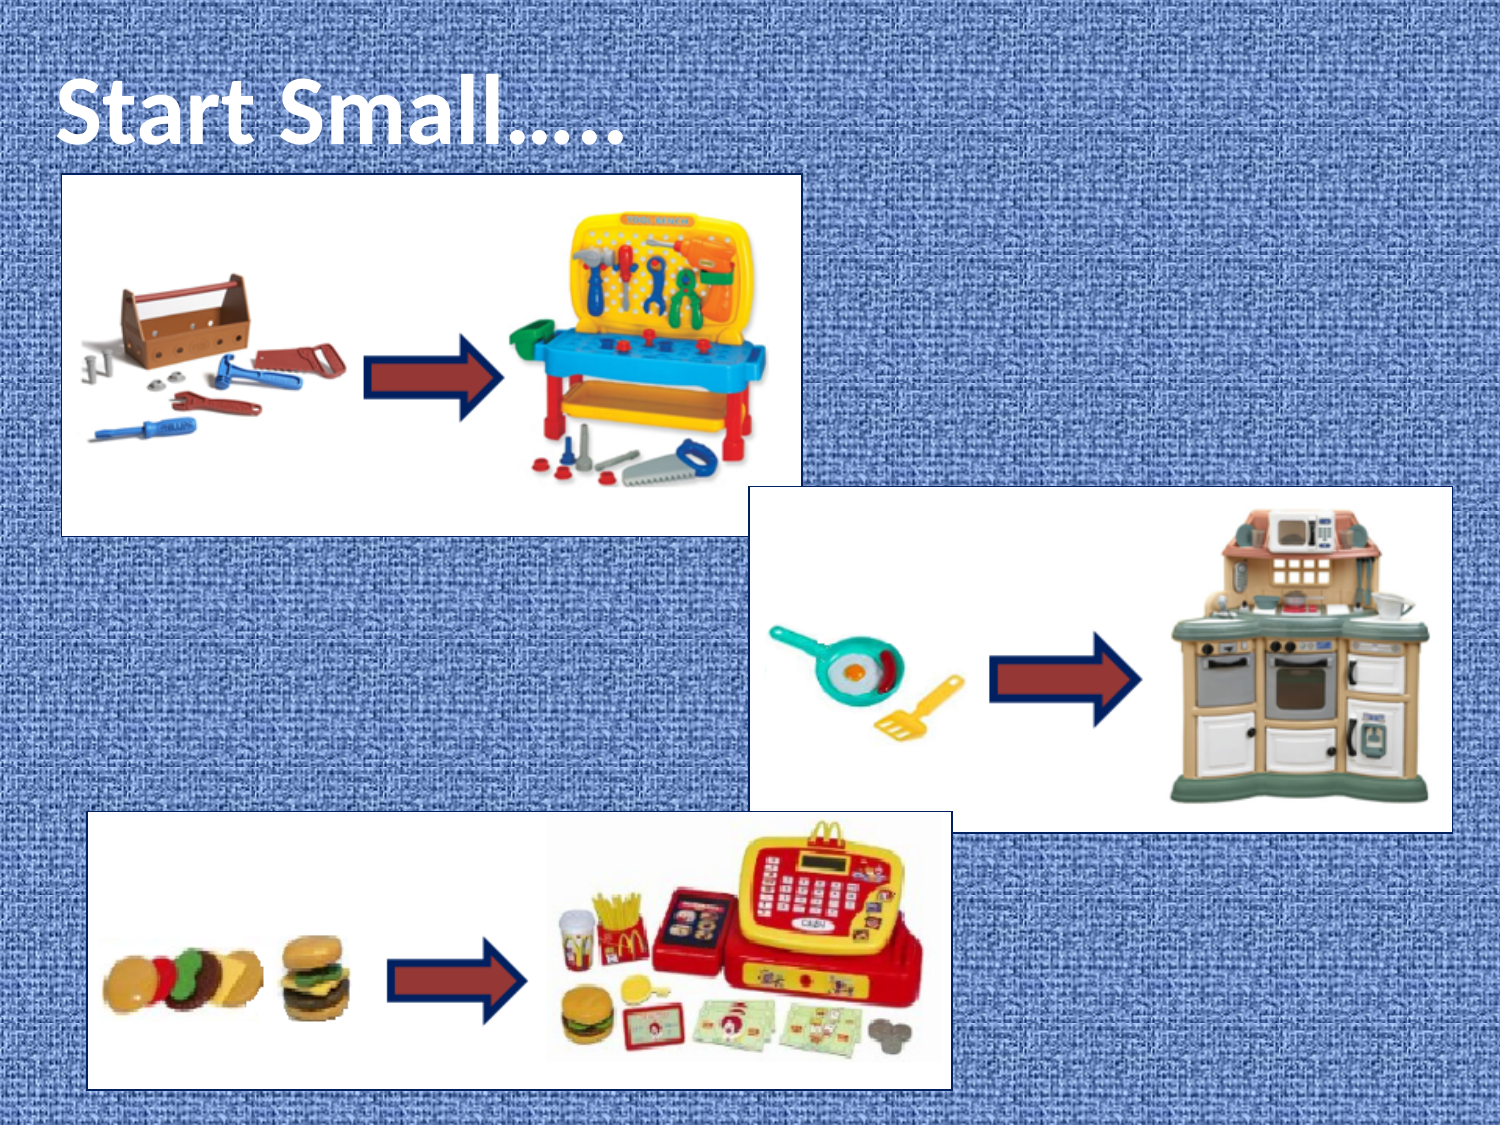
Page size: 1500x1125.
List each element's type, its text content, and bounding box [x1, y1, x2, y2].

picture [0, 0, 1500, 1125]
text_box Start Small….. [40, 37, 646, 173]
